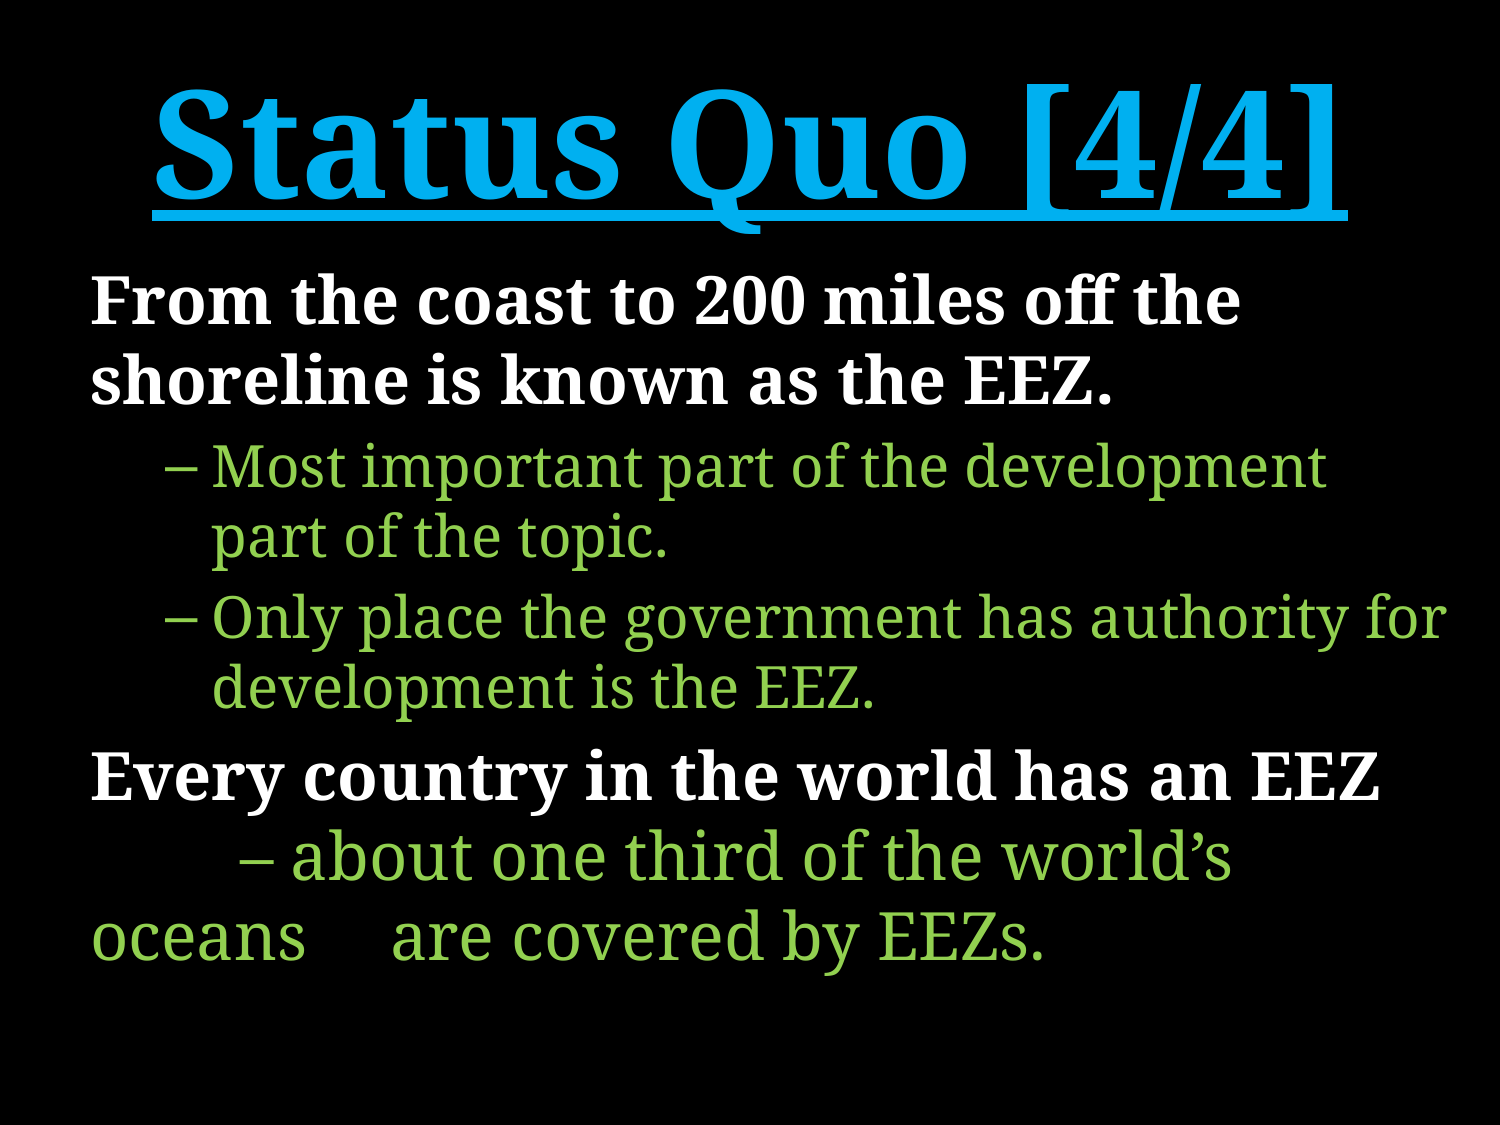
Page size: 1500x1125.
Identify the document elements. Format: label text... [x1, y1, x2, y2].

list From the coast to 200 miles off the shoreline is known as the EEZ. Most important part of the development part of the topic. Only place the government has authority for development is the EEZ. Every country in the world has an EEZ – about one third of the world’s oceans are covered by EEZs. [75, 249, 1475, 1050]
title Status Quo [4/4] [75, 45, 1425, 233]
